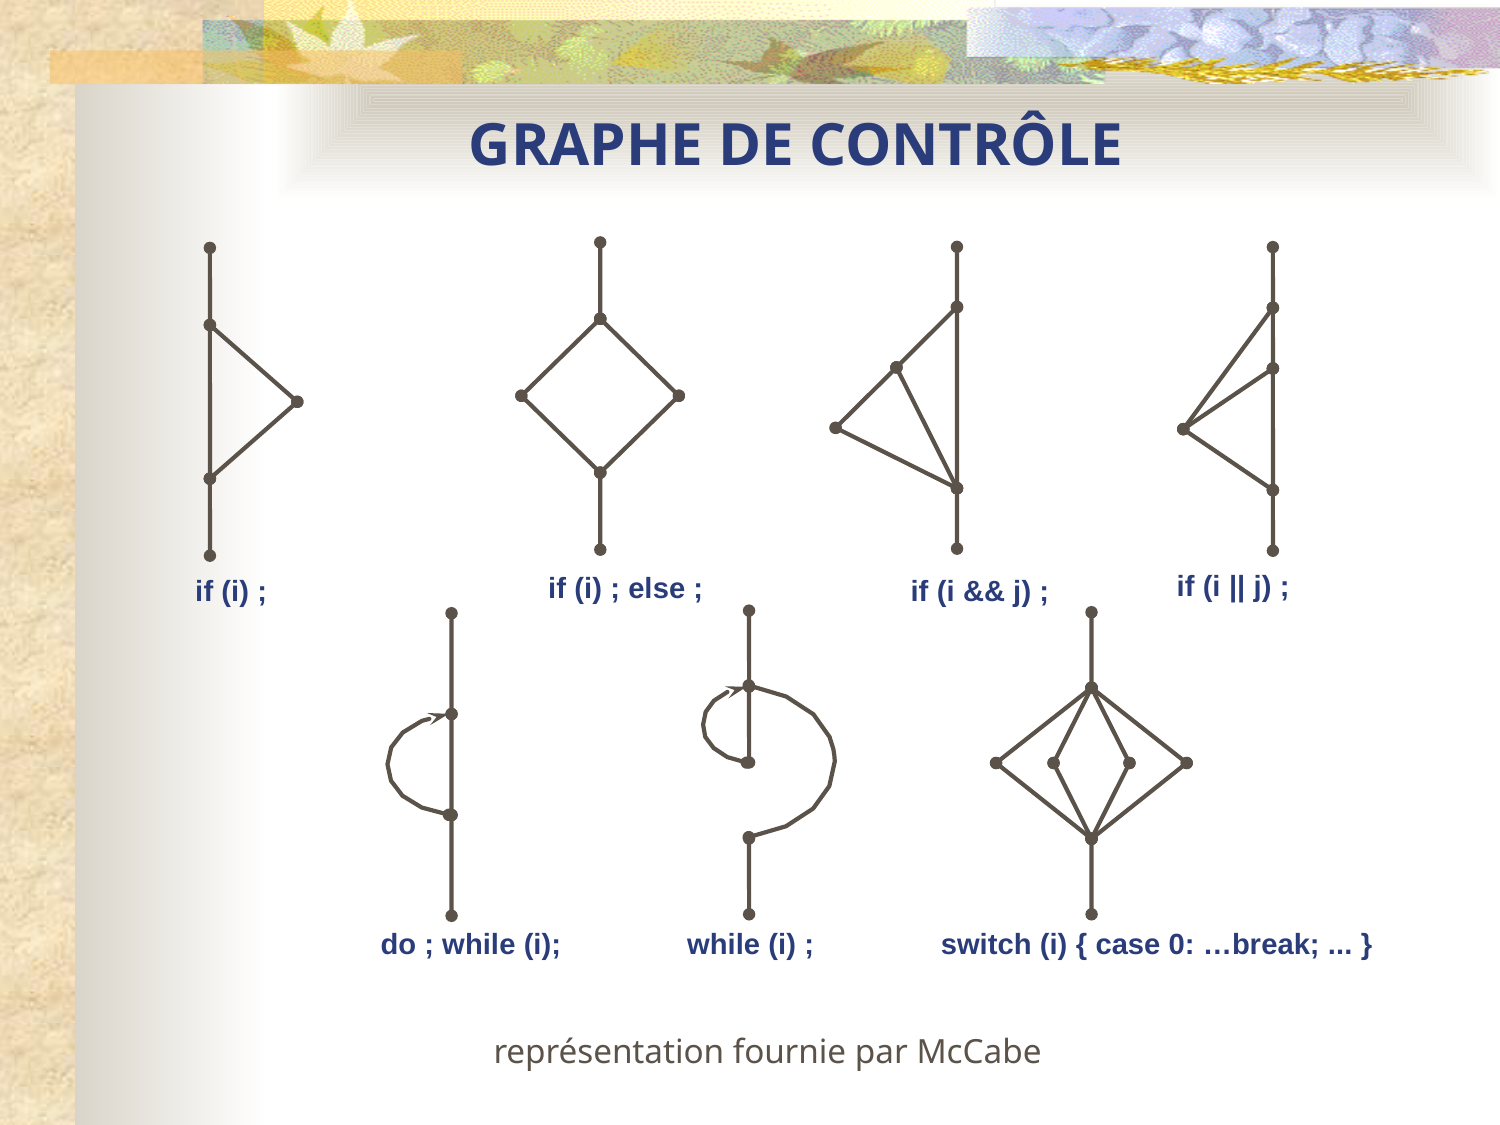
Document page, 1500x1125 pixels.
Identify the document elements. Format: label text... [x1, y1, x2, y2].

text_box if (i) ; [180, 564, 283, 615]
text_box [995, 611, 1187, 915]
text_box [387, 612, 452, 917]
text_box while (i) ; [671, 917, 830, 968]
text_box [702, 610, 836, 915]
text_box if (i || j) ; [1161, 560, 1306, 611]
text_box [835, 246, 958, 549]
text_box do ; while (i); [365, 917, 577, 968]
picture [0, 0, 1500, 1125]
text_box représentation fournie par McCabe [478, 1023, 1058, 1078]
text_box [521, 242, 680, 550]
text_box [1183, 246, 1274, 551]
text_box if (i && j) ; [895, 564, 1065, 615]
title GRAPHE DE CONTRÔLE [200, 36, 1402, 248]
text_box switch (i) { case 0: …break; ... } [925, 917, 1389, 968]
text_box if (i) ; else ; [533, 562, 719, 613]
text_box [209, 247, 298, 556]
